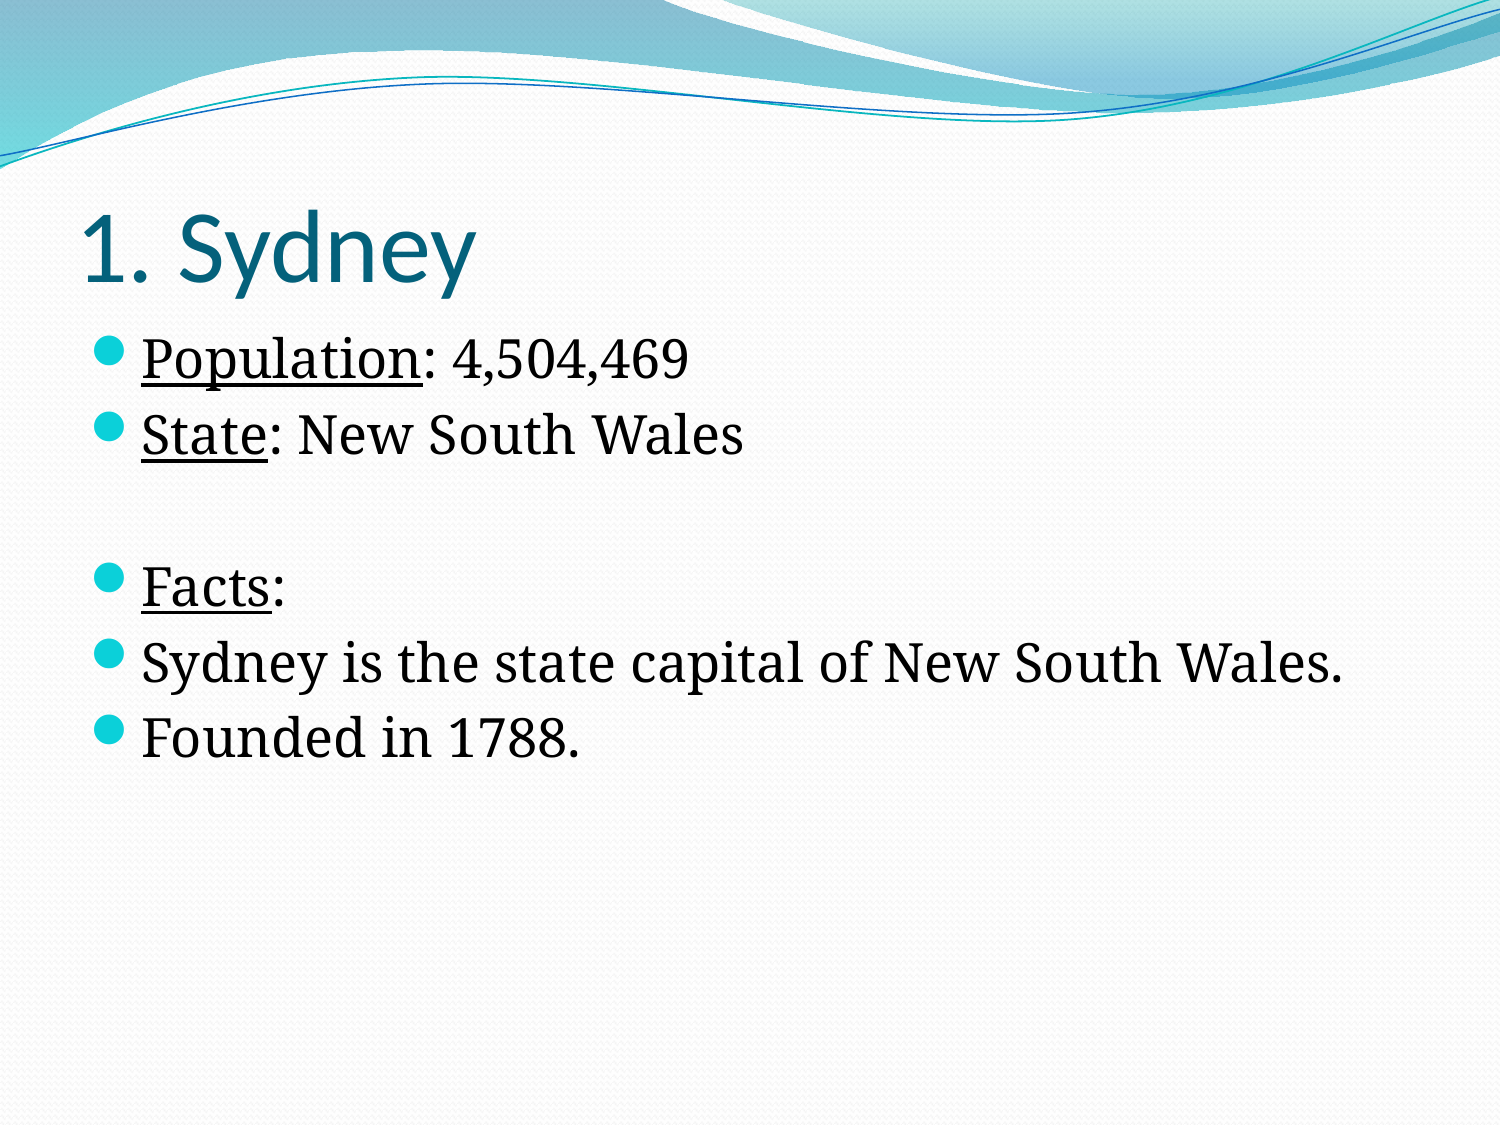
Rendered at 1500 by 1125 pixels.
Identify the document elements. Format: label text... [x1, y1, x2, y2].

list Population: 4,504,469 State: New South Wales Facts: Sydney is the state capital of New South Wales. Founded in 1788. [75, 317, 1425, 1038]
title 1. Sydney [75, 115, 1425, 303]
